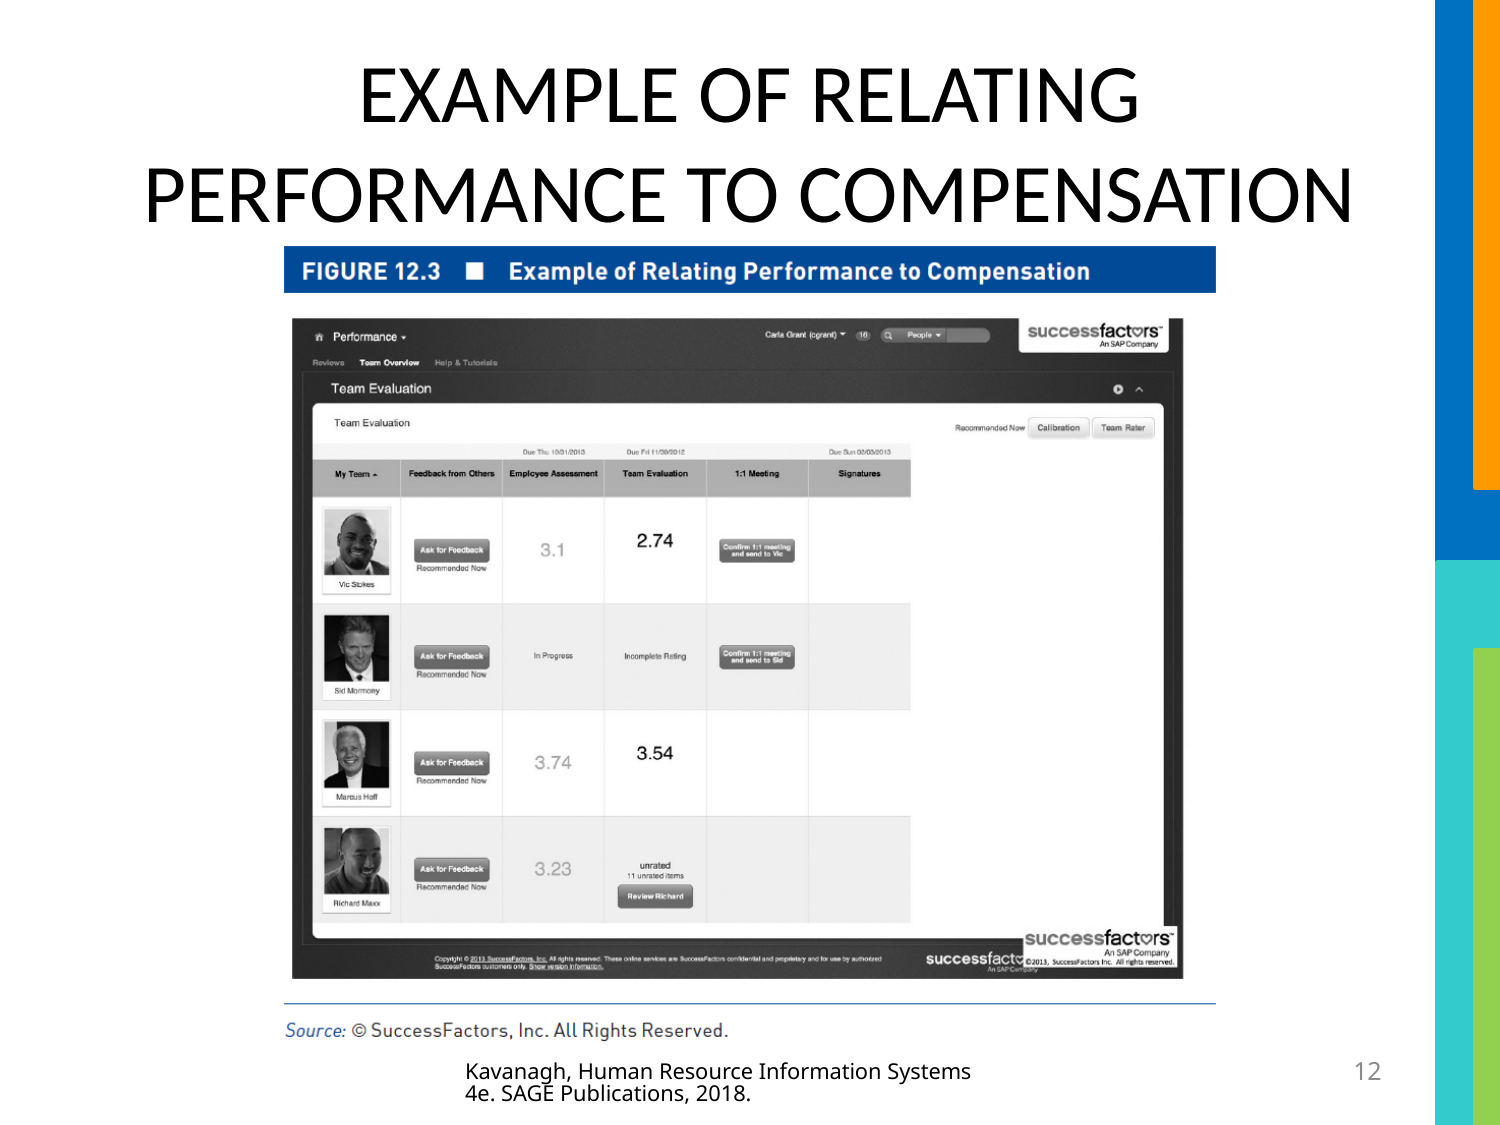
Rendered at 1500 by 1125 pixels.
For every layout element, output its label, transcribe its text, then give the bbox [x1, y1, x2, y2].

slide_number 12 [1059, 1042, 1397, 1103]
title EXAMPLE OF RELATING PERFORMANCE TO COMPENSATION [75, 45, 1425, 233]
picture [279, 241, 1221, 1043]
footer Kavanagh, Human Resource Information Systems 4e. SAGE Publications, 2018. [450, 1051, 1004, 1103]
